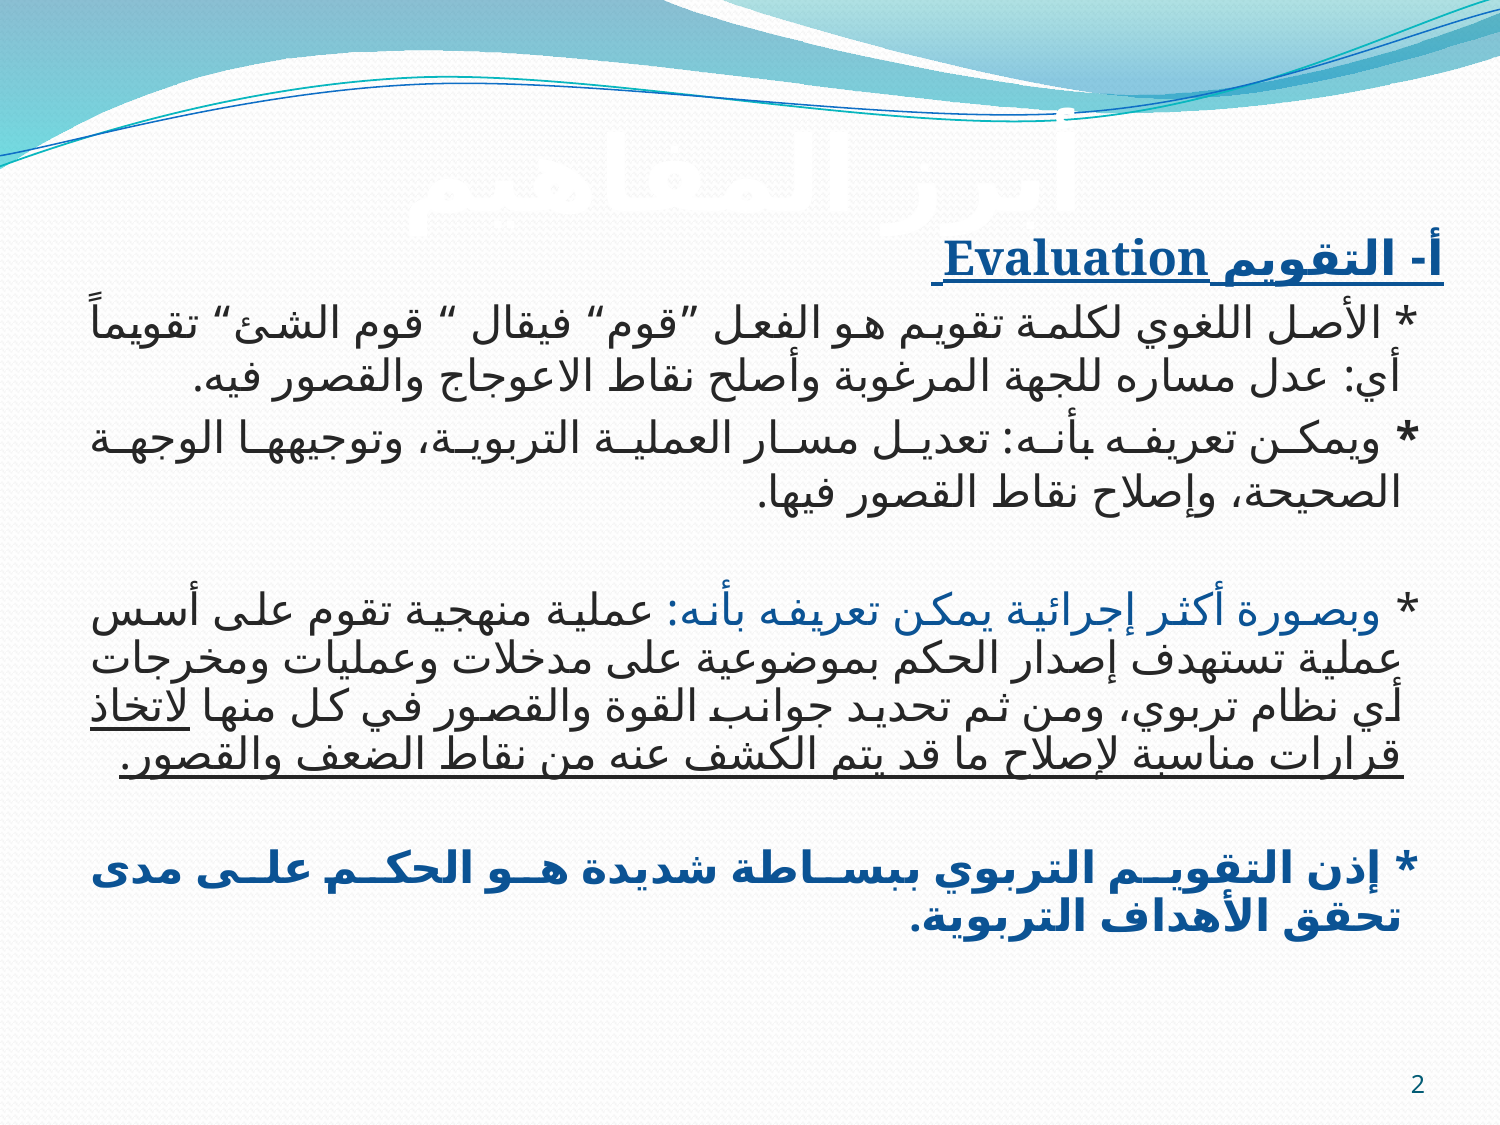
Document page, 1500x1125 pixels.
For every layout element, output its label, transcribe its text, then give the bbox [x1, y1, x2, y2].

slide_number 2 [1299, 1042, 1425, 1103]
title أبرز المفاهيم [75, 45, 1412, 219]
list أ- التقويم Evaluation * الأصل اللغوي لكلمة تقويم هو الفعل ”قوم“ فيقال “ قوم الشئ“ تقويماً أي: عدل مساره للجهة المرغوبة وأصلح نقاط الاعوجاج والقصور فيه. * ويمكن تعريفه بأنه: تعديل مسار العملية التربوية، وتوجيهها الوجهة الصحيحة، وإصلاح نقاط القصور فيها. * وبصورة أكثر إجرائية يمكن تعريفه بأنه: عملية منهجية تقوم على أسس عملية تستهدف إصدار الحكم بموضوعية على مدخلات وعمليات ومخرجات أي نظام تربوي، ومن ثم تحديد جوانب القوة والقصور في كل منها لاتخاذ قرارات مناسبة لإصلاح ما قد يتم الكشف عنه من نقاط الضعف والقصور. * إذن التقويم التربوي ببساطة شديدة هو الحكم على مدى تحقق الأهداف التربوية. [75, 219, 1459, 1005]
